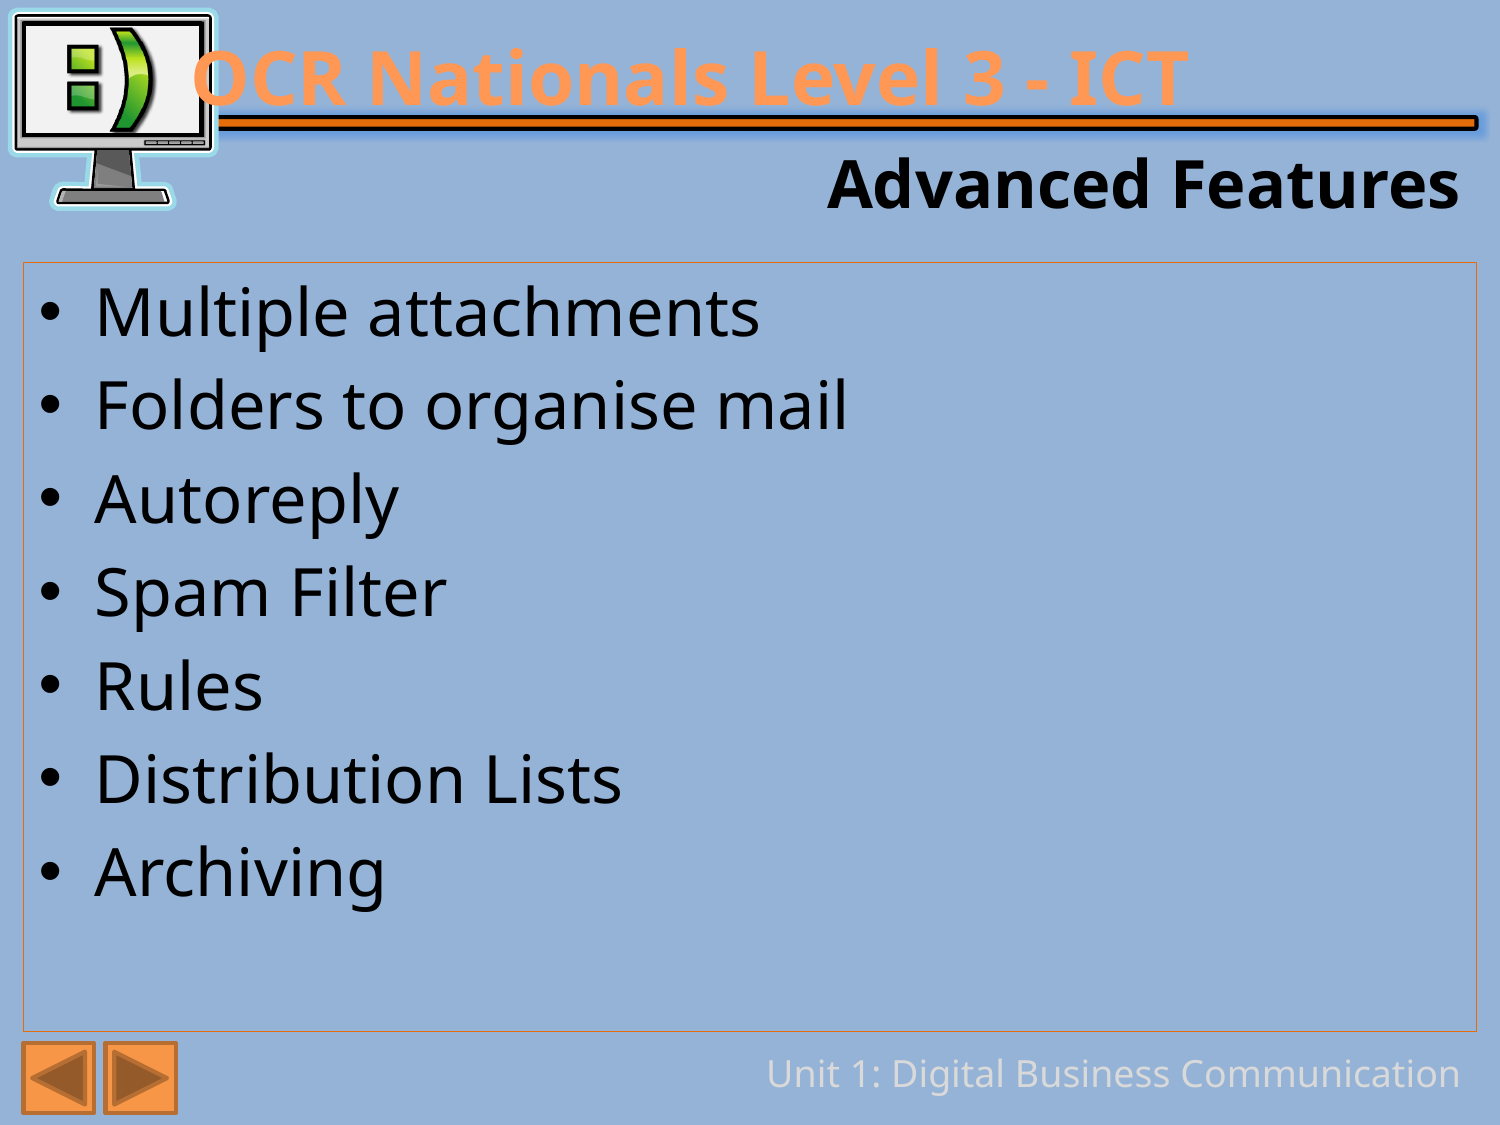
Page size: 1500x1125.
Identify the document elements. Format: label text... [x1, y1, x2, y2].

title Advanced Features [187, 117, 1477, 247]
list Multiple attachments Folders to organise mail Autoreply Spam Filter Rules Distribution Lists Archiving [23, 262, 1477, 1032]
picture [48, 21, 172, 139]
